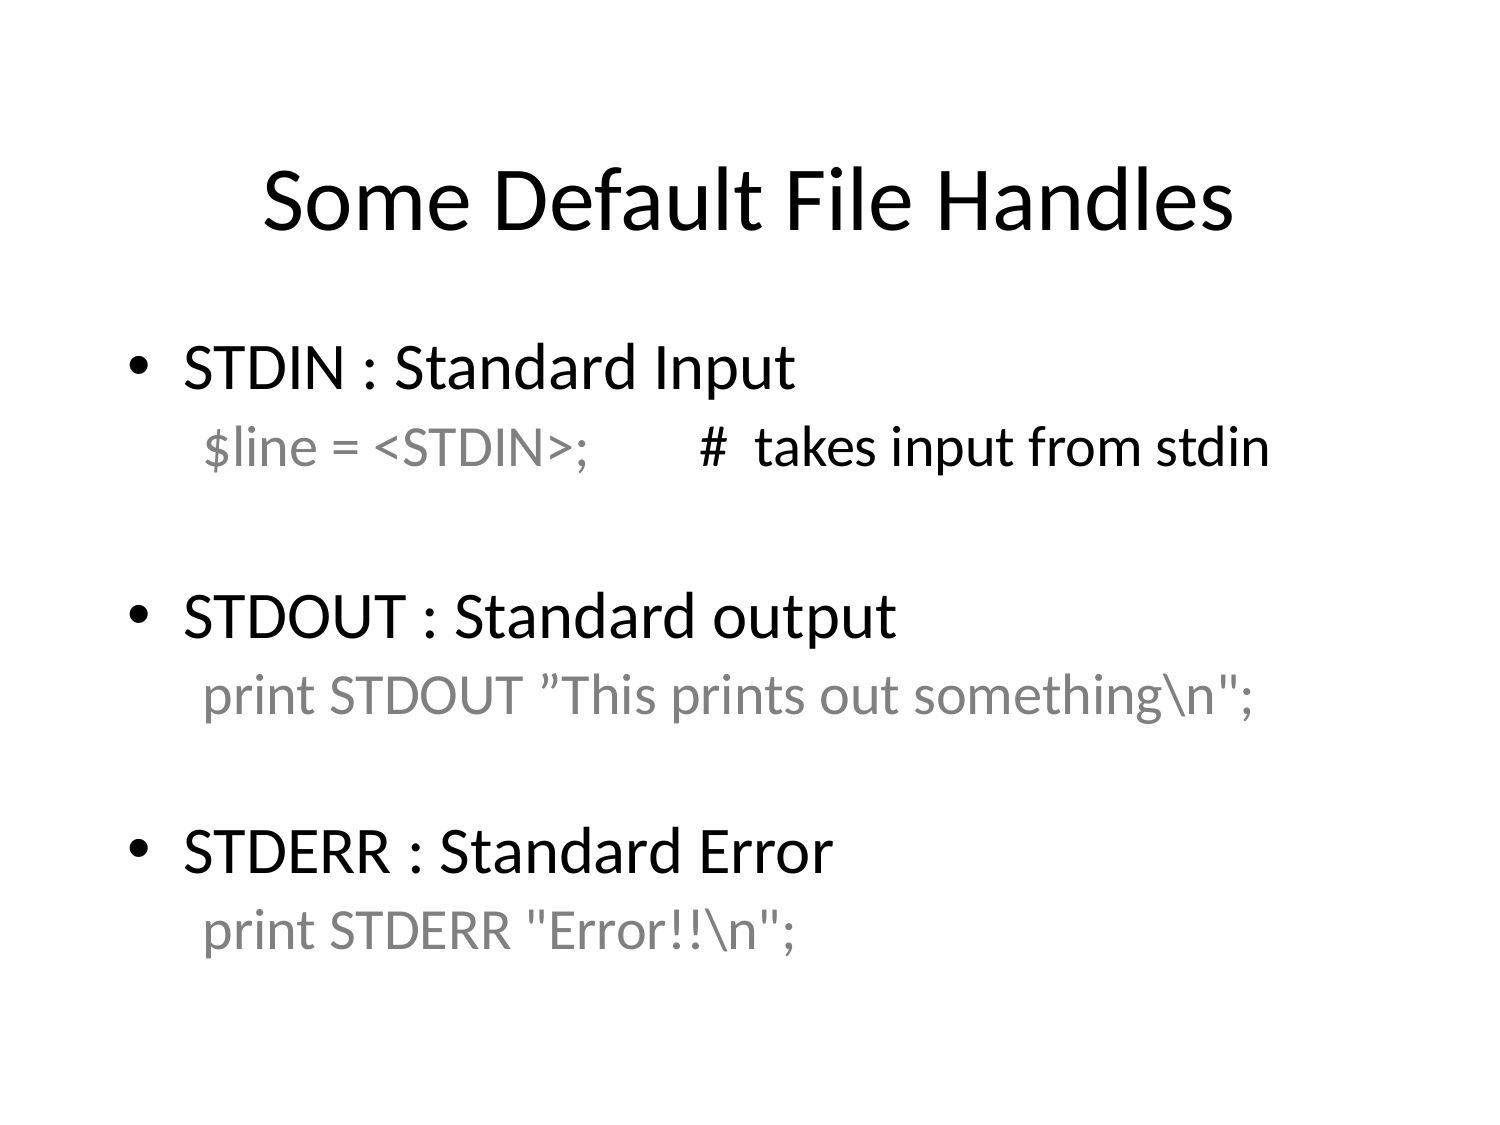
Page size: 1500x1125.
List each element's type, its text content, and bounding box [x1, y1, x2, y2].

title Some Default File Handles [112, 99, 1388, 288]
list STDIN : Standard Input $line = <STDIN>; # takes input from stdin STDOUT : Standard output print STDOUT ”This prints out something\n"; STDERR : Standard Error print STDERR "Error!!\n"; [112, 324, 1388, 1000]
